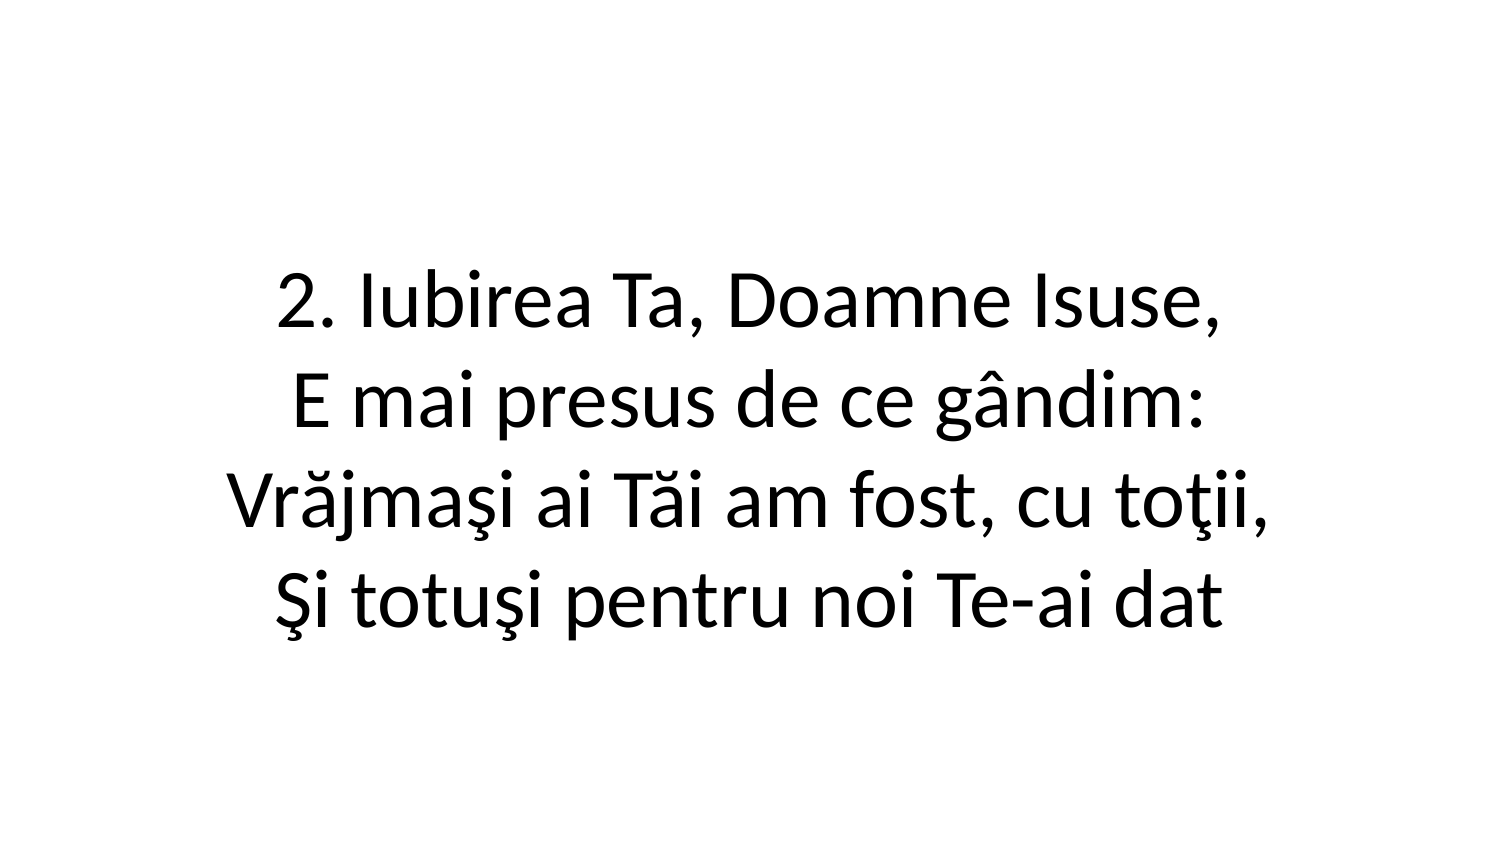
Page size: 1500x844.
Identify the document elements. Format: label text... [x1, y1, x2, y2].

text_box 2. Iubirea Ta, Doamne Isuse, E mai presus de ce gândim: Vrăjmaşi ai Tăi am fost, cu toţii, Şi totuşi pentru noi Te-ai dat [211, 192, 1289, 652]
